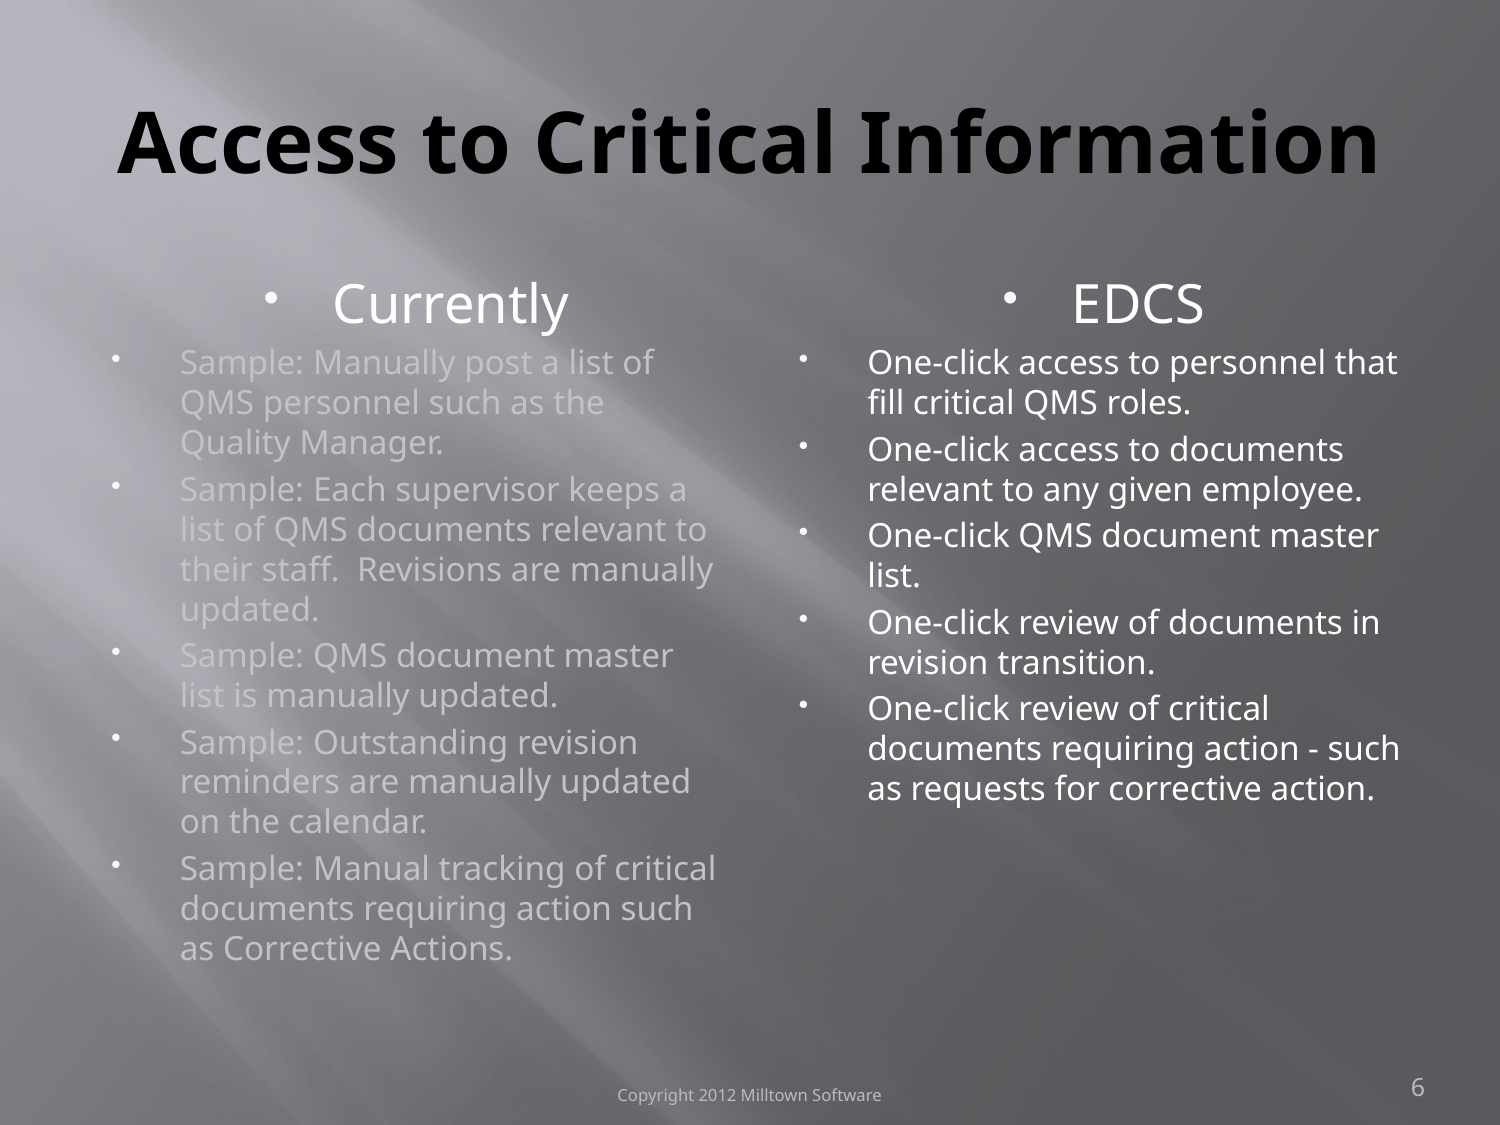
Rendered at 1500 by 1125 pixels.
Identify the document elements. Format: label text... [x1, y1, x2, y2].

footer Copyright 2012 Milltown Software [512, 1052, 988, 1113]
list EDCS One-click access to personnel that fill critical QMS roles. One-click access to documents relevant to any given employee. One-click QMS document master list. One-click review of documents in revision transition. One-click review of critical documents requiring action - such as requests for corrective action. [762, 262, 1425, 1005]
slide_number 6 [1299, 1052, 1425, 1113]
list Currently Sample: Manually post a list of QMS personnel such as the Quality Manager. Sample: Each supervisor keeps a list of QMS documents relevant to their staff. Revisions are manually updated. Sample: QMS document master list is manually updated. Sample: Outstanding revision reminders are manually updated on the calendar. Sample: Manual tracking of critical documents requiring action such as Corrective Actions. [75, 262, 738, 1005]
title Access to Critical Information [75, 45, 1425, 233]
